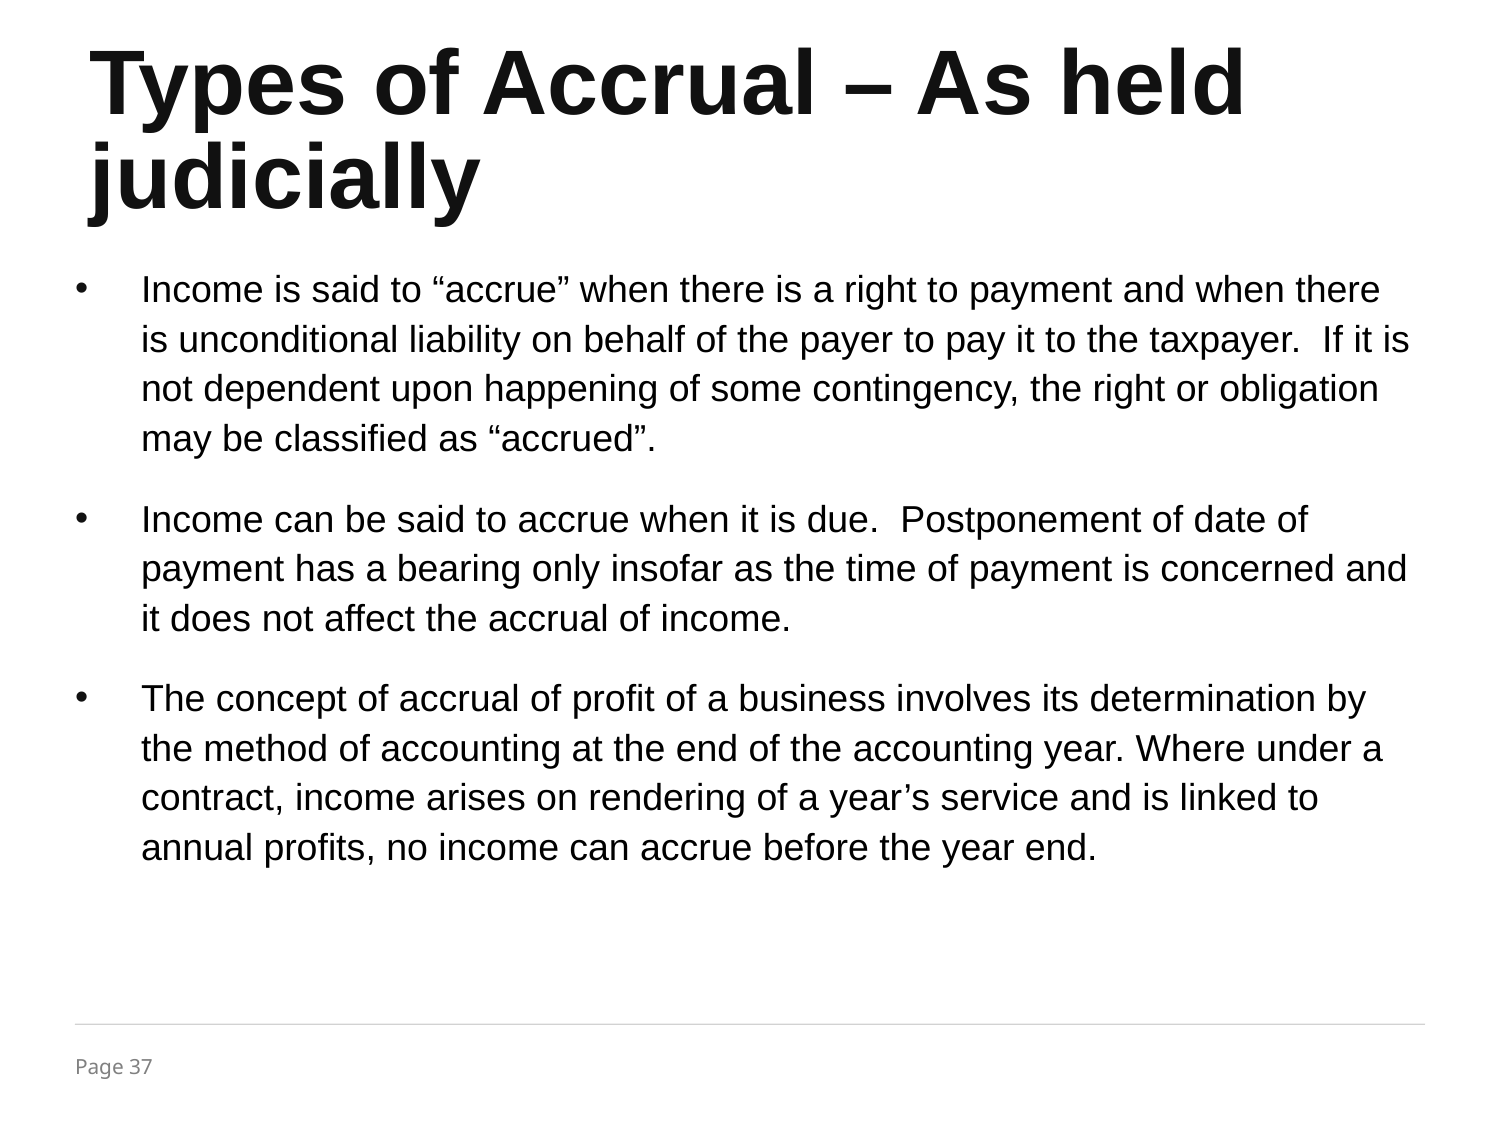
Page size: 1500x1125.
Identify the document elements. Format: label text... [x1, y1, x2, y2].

text_box Types of Accrual – As held judicially [74, 32, 1426, 175]
text_box Income is said to “accrue” when there is a right to payment and when there is unconditional liability on behalf of the payer to pay it to the taxpayer. If it is not dependent upon happening of some contingency, the right or obligation may be classified as “accrued”. Income can be said to accrue when it is due. Postponement of date of payment has a bearing only insofar as the time of payment is concerned and it does not affect the accrual of income. The concept of accrual of profit of a business involves its determination by the method of accounting at the end of the accounting year. Where under a contract, income arises on rendering of a year’s service and is linked to annual profits, no income can accrue before the year end. [74, 260, 1414, 868]
